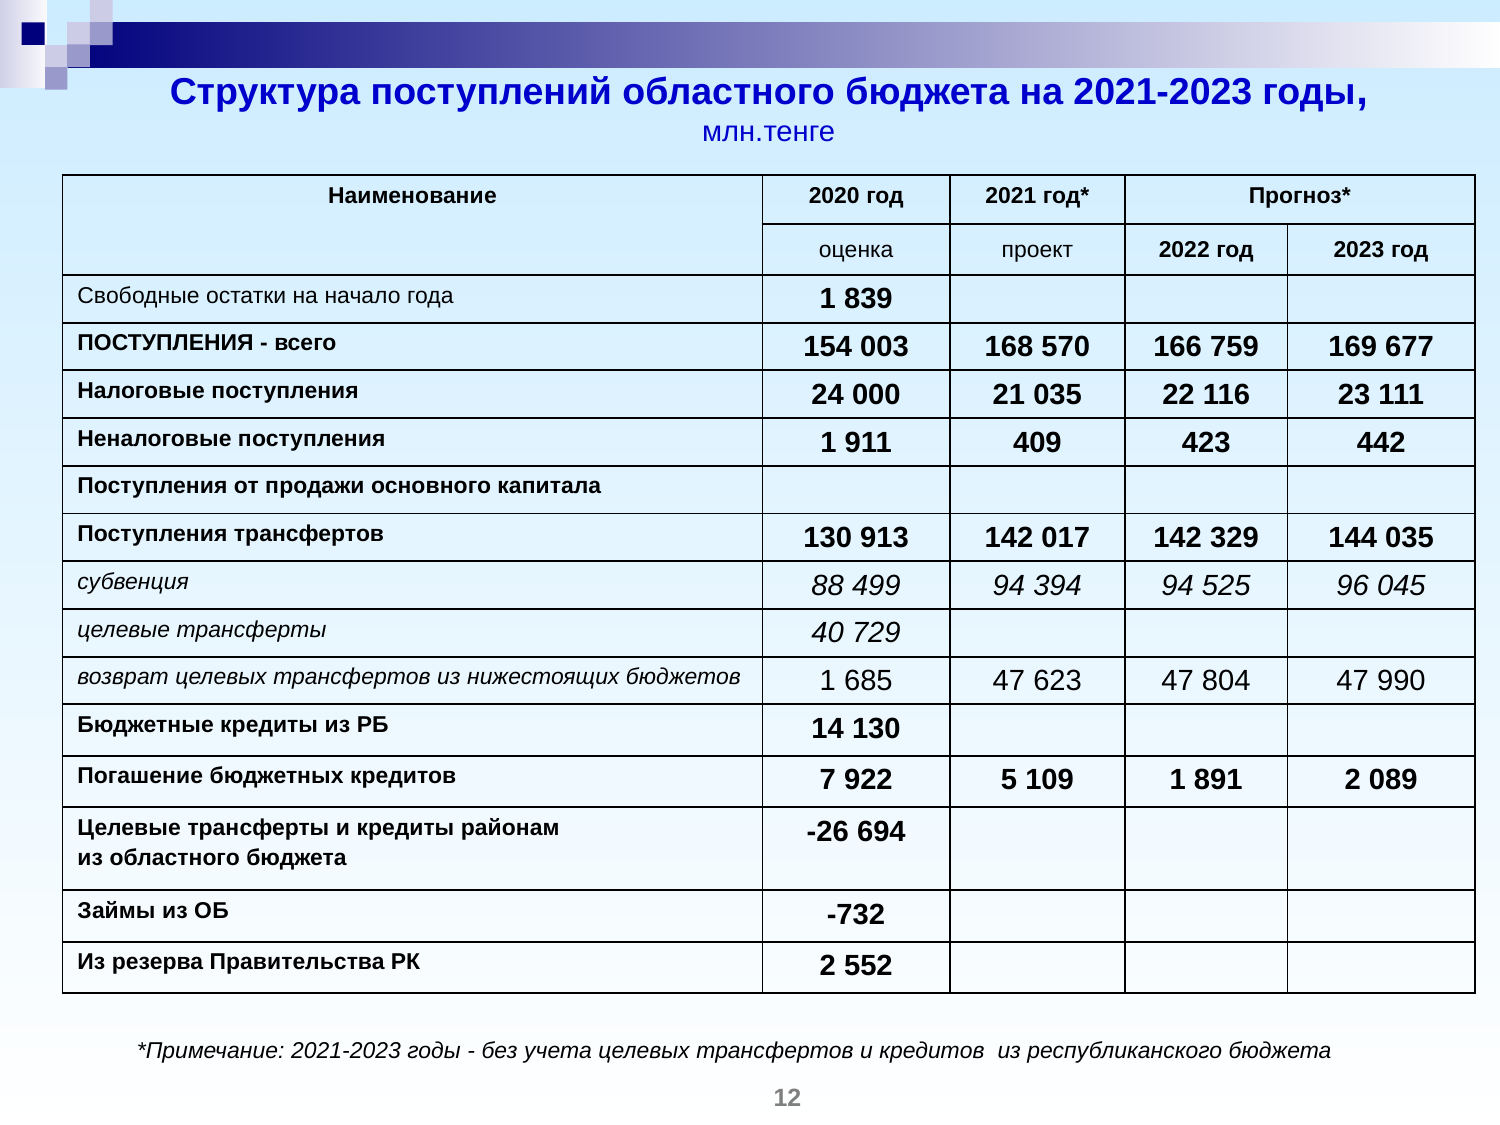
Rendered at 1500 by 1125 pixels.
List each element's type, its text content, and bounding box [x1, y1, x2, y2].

table_cell 23 111 [1288, 371, 1474, 417]
table_cell [951, 943, 1124, 992]
table_cell 5 109 [951, 757, 1124, 806]
table_cell 22 116 [1126, 371, 1287, 417]
table_cell 94 525 [1126, 562, 1287, 608]
table_cell 94 394 [951, 562, 1124, 608]
table_cell 130 913 [763, 514, 949, 560]
table_cell [1288, 891, 1474, 941]
table_cell 47 990 [1288, 658, 1474, 703]
table_cell 1 911 [763, 419, 949, 465]
table_cell 2 552 [763, 943, 949, 992]
table_cell 1 839 [763, 276, 949, 322]
table_cell [951, 808, 1124, 889]
table_cell 409 [951, 419, 1124, 465]
table_cell Из резерва Правительства РК [63, 943, 762, 992]
table_header 2020 год [763, 176, 949, 223]
table_cell целевые трансферты [63, 610, 762, 656]
table_cell 21 035 [951, 371, 1124, 417]
table_cell 2 089 [1288, 757, 1474, 806]
table_cell 1 891 [1126, 757, 1287, 806]
table_cell Погашение бюджетных кредитов [63, 757, 762, 806]
table_cell [1126, 943, 1287, 992]
table_cell 1 685 [763, 658, 949, 703]
table_cell Неналоговые поступления [63, 419, 762, 465]
table_cell Свободные остатки на начало года [63, 276, 762, 322]
table_cell Займы из ОБ [63, 891, 762, 941]
table_cell [1288, 467, 1474, 513]
table_cell Налоговые поступления [63, 371, 762, 417]
table_cell 142 329 [1126, 514, 1287, 560]
table_cell [951, 891, 1124, 941]
table_cell Поступления трансфертов [63, 514, 762, 560]
table_cell 154 003 [763, 324, 949, 369]
table_cell 144 035 [1288, 514, 1474, 560]
table_cell [1126, 467, 1287, 513]
table_cell возврат целевых трансфертов из нижестоящих бюджетов [63, 658, 762, 703]
table_cell -732 [763, 891, 949, 941]
table_cell проект [951, 225, 1124, 274]
table_cell [1126, 705, 1287, 755]
table_cell 96 045 [1288, 562, 1474, 608]
table_cell 2023 год [1288, 225, 1474, 274]
table_cell [1126, 891, 1287, 941]
table_cell 169 677 [1288, 324, 1474, 369]
table_cell 40 729 [763, 610, 949, 656]
table_cell 142 017 [951, 514, 1124, 560]
table_cell [1288, 276, 1474, 322]
table_header 2021 год* [951, 176, 1124, 223]
table_cell 24 000 [763, 371, 949, 417]
table_cell Бюджетные кредиты из РБ [63, 705, 762, 755]
text_box 12 [637, 1078, 938, 1115]
table_cell [951, 705, 1124, 755]
table_cell [1288, 943, 1474, 992]
table_cell [1126, 610, 1287, 656]
table_cell 423 [1126, 419, 1287, 465]
table_cell 442 [1288, 419, 1474, 465]
table_cell [951, 610, 1124, 656]
table_cell 168 570 [951, 324, 1124, 369]
table_cell субвенция [63, 562, 762, 608]
table_cell Целевые трансферты и кредиты районам из областного бюджета [63, 808, 762, 889]
table_cell [1126, 276, 1287, 322]
table_cell [1288, 610, 1474, 656]
text_box *Примечание: 2021-2023 годы - без учета целевых трансфертов и кредитов из республиканского бюджета [136, 1035, 1389, 1063]
table_header Наименование [63, 176, 762, 274]
table_cell 166 759 [1126, 324, 1287, 369]
title Структура поступлений областного бюджета на 2021-2023 годы, млн.тенге [87, 75, 1450, 125]
table_cell 47 804 [1126, 658, 1287, 703]
table_cell 2022 год [1126, 225, 1287, 274]
table_cell 47 623 [951, 658, 1124, 703]
table_cell [951, 467, 1124, 513]
table_cell оценка [763, 225, 949, 274]
table_cell ПОСТУПЛЕНИЯ - всего [63, 324, 762, 369]
table_cell 7 922 [763, 757, 949, 806]
table_cell 14 130 [763, 705, 949, 755]
table_header Прогноз* [1126, 176, 1474, 223]
table_cell [1288, 705, 1474, 755]
table_cell [1126, 808, 1287, 889]
table_cell 88 499 [763, 562, 949, 608]
table_cell -26 694 [763, 808, 949, 889]
text_box [100, 1075, 1425, 1096]
table_cell [763, 467, 949, 513]
table_cell Поступления от продажи основного капитала [63, 467, 762, 513]
table_cell [951, 276, 1124, 322]
table_cell [1288, 808, 1474, 889]
